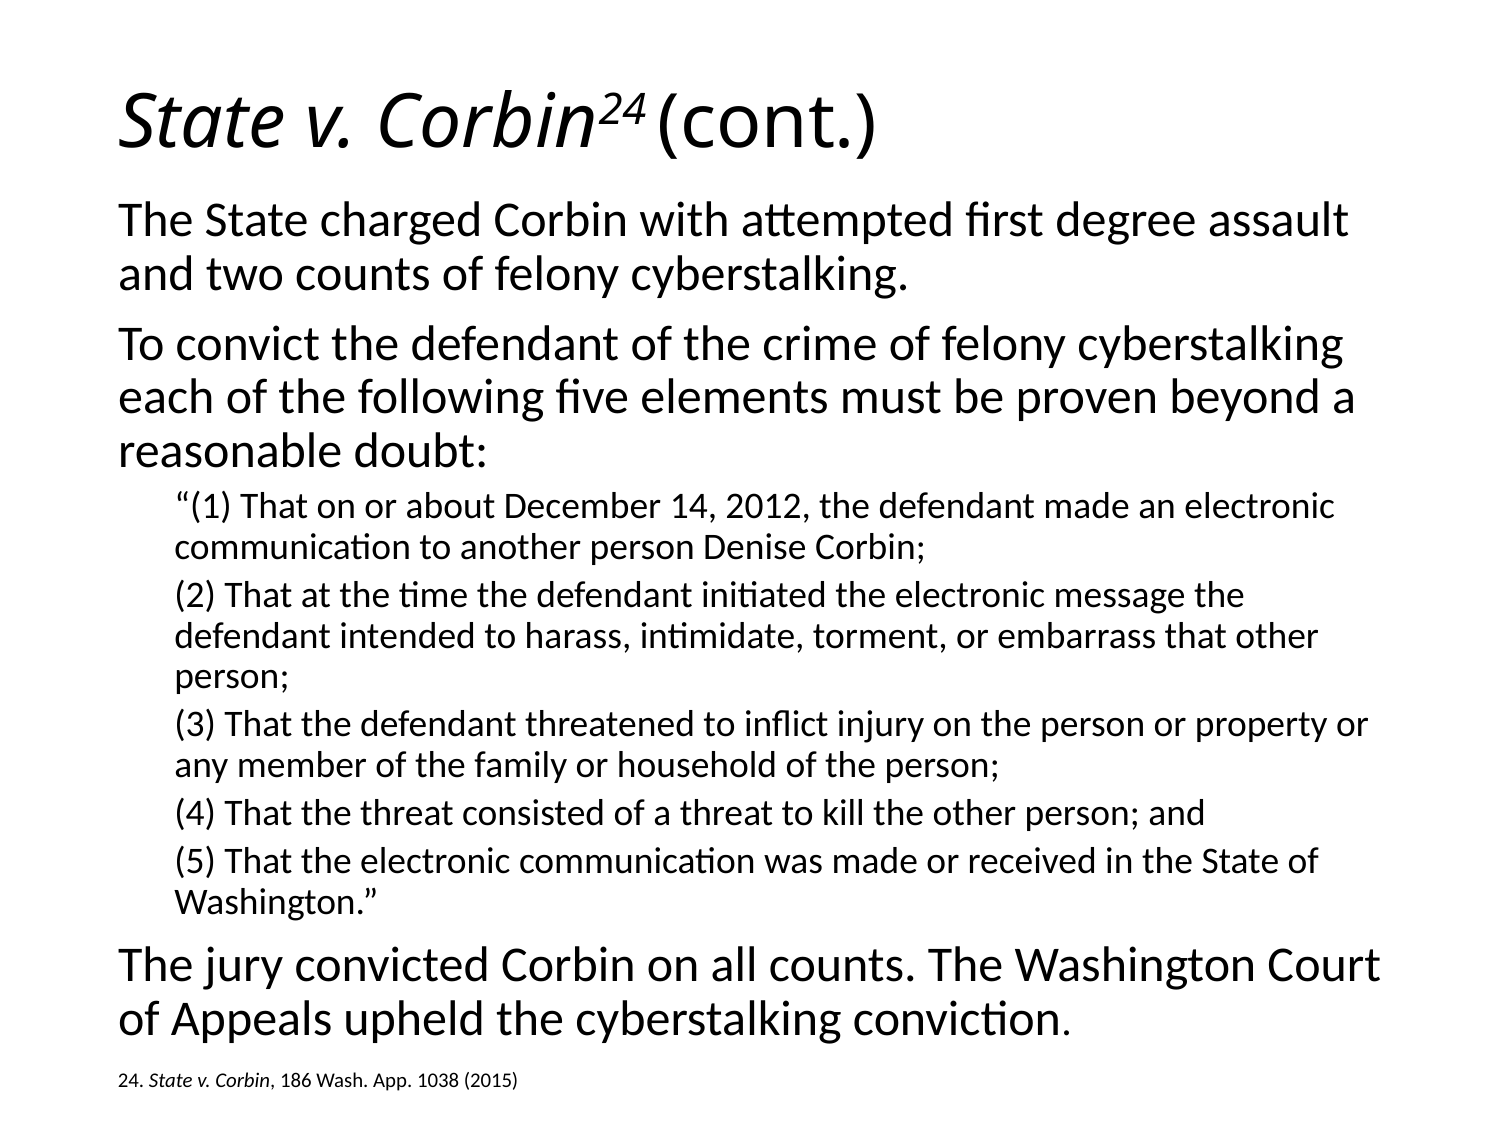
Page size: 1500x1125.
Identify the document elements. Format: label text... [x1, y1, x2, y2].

text_box 24. State v. Corbin, 186 Wash. App. 1038 (2015) [103, 1059, 1301, 1124]
list The State charged Corbin with attempted first degree assault and two counts of felony cyberstalking. To convict the defendant of the crime of felony cyberstalking each of the following five elements must be proven beyond a reasonable doubt: “(1) That on or about December 14, 2012, the defendant made an electronic communication to another person Denise Corbin; (2) That at the time the defendant initiated the electronic message the defendant intended to harass, intimidate, torment, or embarrass that other person; (3) That the defendant threatened to inflict injury on the person or property or any member of the family or household of the person; (4) That the threat consisted of a threat to kill the other person; and (5) That the electronic communication was made or received in the State of Washington.” The jury convicted Corbin on all counts. The Washington Court of Appeals upheld the cyberstalking conviction. [102, 185, 1398, 1014]
title State v. Corbin24 (cont.) [102, 59, 1398, 185]
